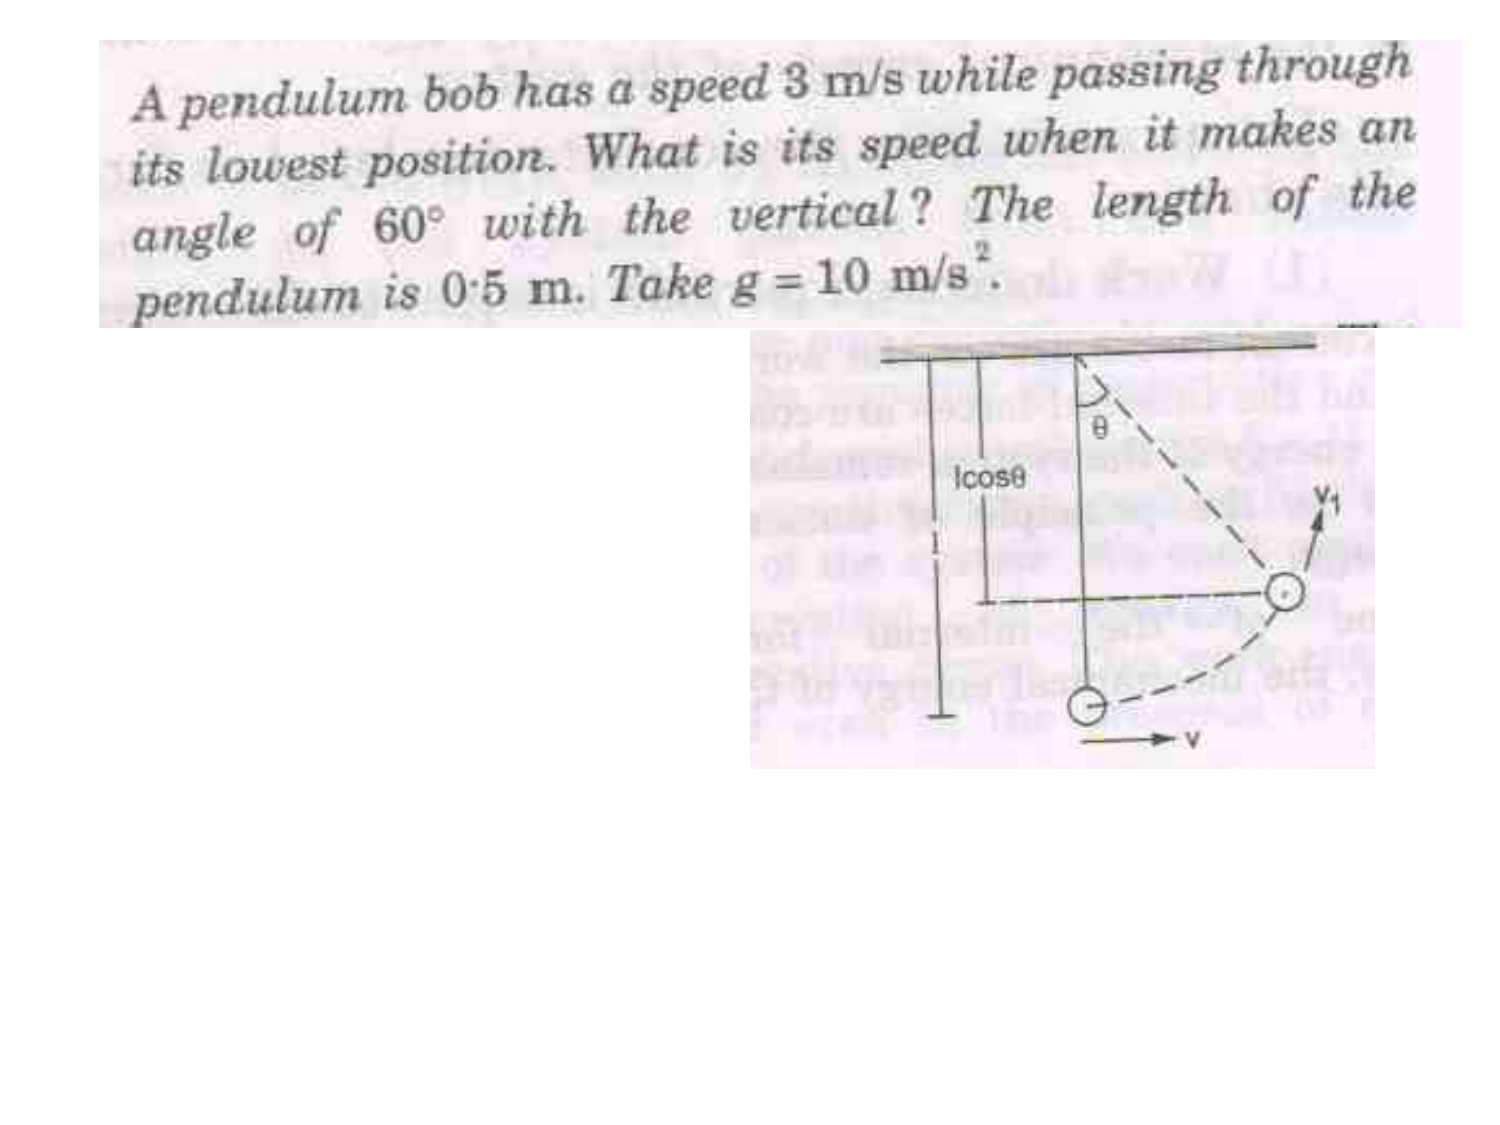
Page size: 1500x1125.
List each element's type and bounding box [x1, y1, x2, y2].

picture [749, 330, 1376, 769]
picture [99, 40, 1463, 328]
